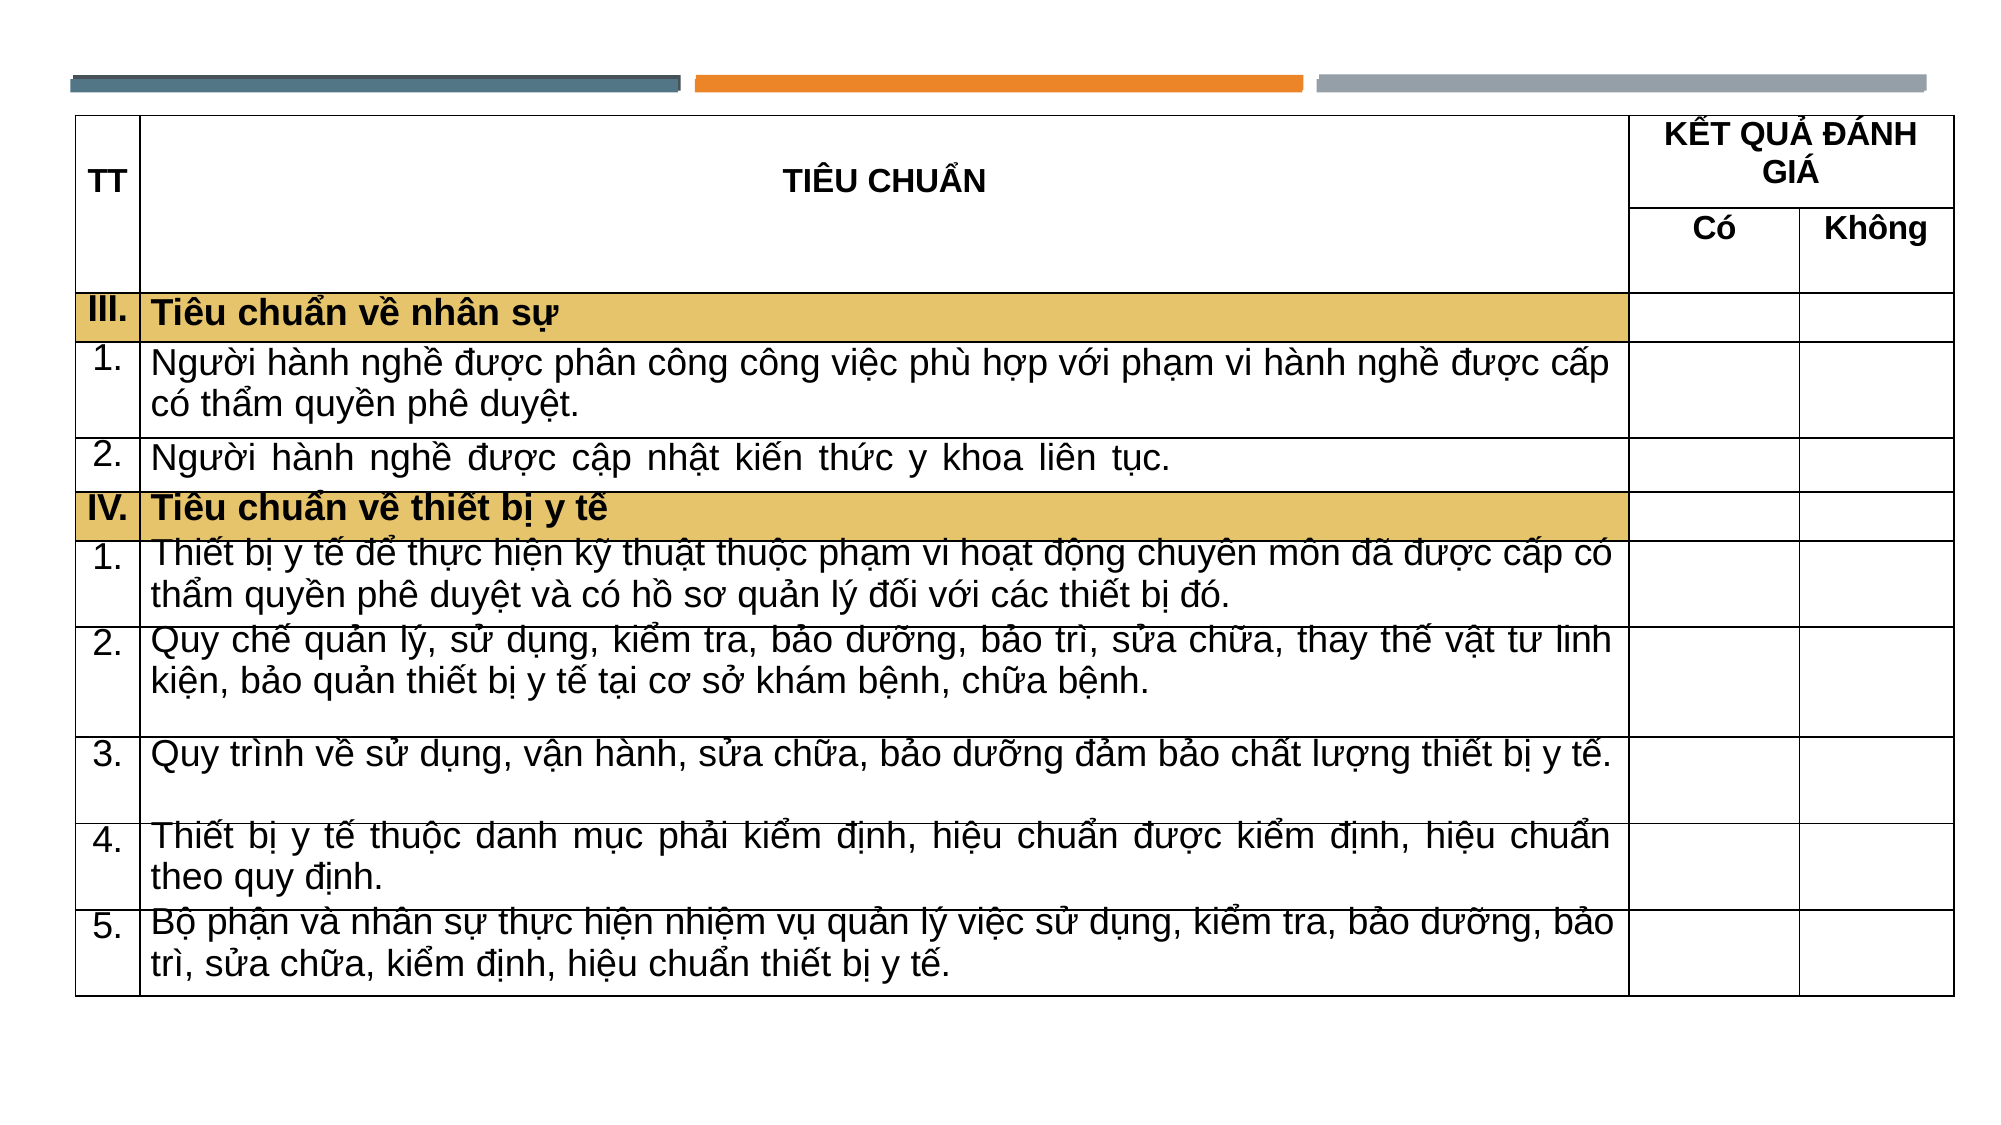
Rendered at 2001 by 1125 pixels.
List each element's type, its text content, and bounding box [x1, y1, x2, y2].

table_cell 5. [76, 911, 139, 995]
table_header TIÊU CHUẨN [141, 116, 1628, 292]
table_cell Có [1630, 209, 1799, 292]
table_cell [1630, 439, 1799, 491]
table_cell IV. [76, 493, 139, 540]
table_cell [1630, 738, 1799, 823]
table_cell Người hành nghề được cập nhật kiến thức y khoa liên tục. [141, 439, 1628, 491]
table_cell III. [76, 294, 139, 341]
table_cell Tiêu chuẩn về nhân sự [141, 294, 1628, 341]
table_cell Thiết bị y tế thuộc danh mục phải kiểm định, hiệu chuẩn được kiểm định, hiệu chuẩn theo quy định. [141, 824, 1628, 909]
table_cell [1630, 824, 1799, 909]
table_cell [1630, 628, 1799, 736]
table_cell 2. [76, 439, 139, 491]
table_cell [1630, 542, 1799, 626]
table_cell 1. [76, 542, 139, 626]
table_cell [1630, 911, 1799, 995]
table_cell Quy chế quản lý, sử dụng, kiểm tra, bảo dưỡng, bảo trì, sửa chữa, thay thế vật tư linh kiện, bảo quản thiết bị y tế tại cơ sở khám bệnh, chữa bệnh. [141, 628, 1628, 736]
table_cell [1630, 294, 1799, 341]
table_cell [1800, 542, 1953, 626]
table_cell 1. [76, 343, 139, 437]
table_cell [1800, 439, 1953, 491]
table_cell Tiêu chuẩn về thiết bị y tế [141, 493, 1628, 540]
table_cell Người hành nghề được phân công công việc phù hợp với phạm vi hành nghề được cấp có thẩm quyền phê duyệt. [141, 343, 1628, 437]
table_cell Quy trình về sử dụng, vận hành, sửa chữa, bảo dưỡng đảm bảo chất lượng thiết bị y tế. [141, 738, 1628, 823]
table_cell [1800, 628, 1953, 736]
table_cell [1800, 738, 1953, 823]
table_cell [1800, 343, 1953, 437]
table_cell Bộ phận và nhân sự thực hiện nhiệm vụ quản lý việc sử dụng, kiểm tra, bảo dưỡng, bảo trì, sửa chữa, kiểm định, hiệu chuẩn thiết bị y tế. [141, 911, 1628, 995]
table_cell [1630, 493, 1799, 540]
table_cell [1800, 294, 1953, 341]
table_header KẾT QUẢ ĐÁNH GIÁ [1630, 116, 1953, 207]
table_cell [1630, 343, 1799, 437]
table_cell [1800, 824, 1953, 909]
table_cell Thiết bị y tế để thực hiện kỹ thuật thuộc phạm vi hoạt động chuyên môn đã được cấp có thẩm quyền phê duyệt và có hồ sơ quản lý đối với các thiết bị đó. [141, 542, 1628, 626]
table_cell 4. [76, 824, 139, 909]
table_cell 2. [76, 628, 139, 736]
table_cell [1800, 911, 1953, 995]
table_cell Không [1800, 209, 1953, 292]
table_cell 3. [76, 738, 139, 823]
table_header TT [76, 116, 139, 292]
table_cell [1800, 493, 1953, 540]
